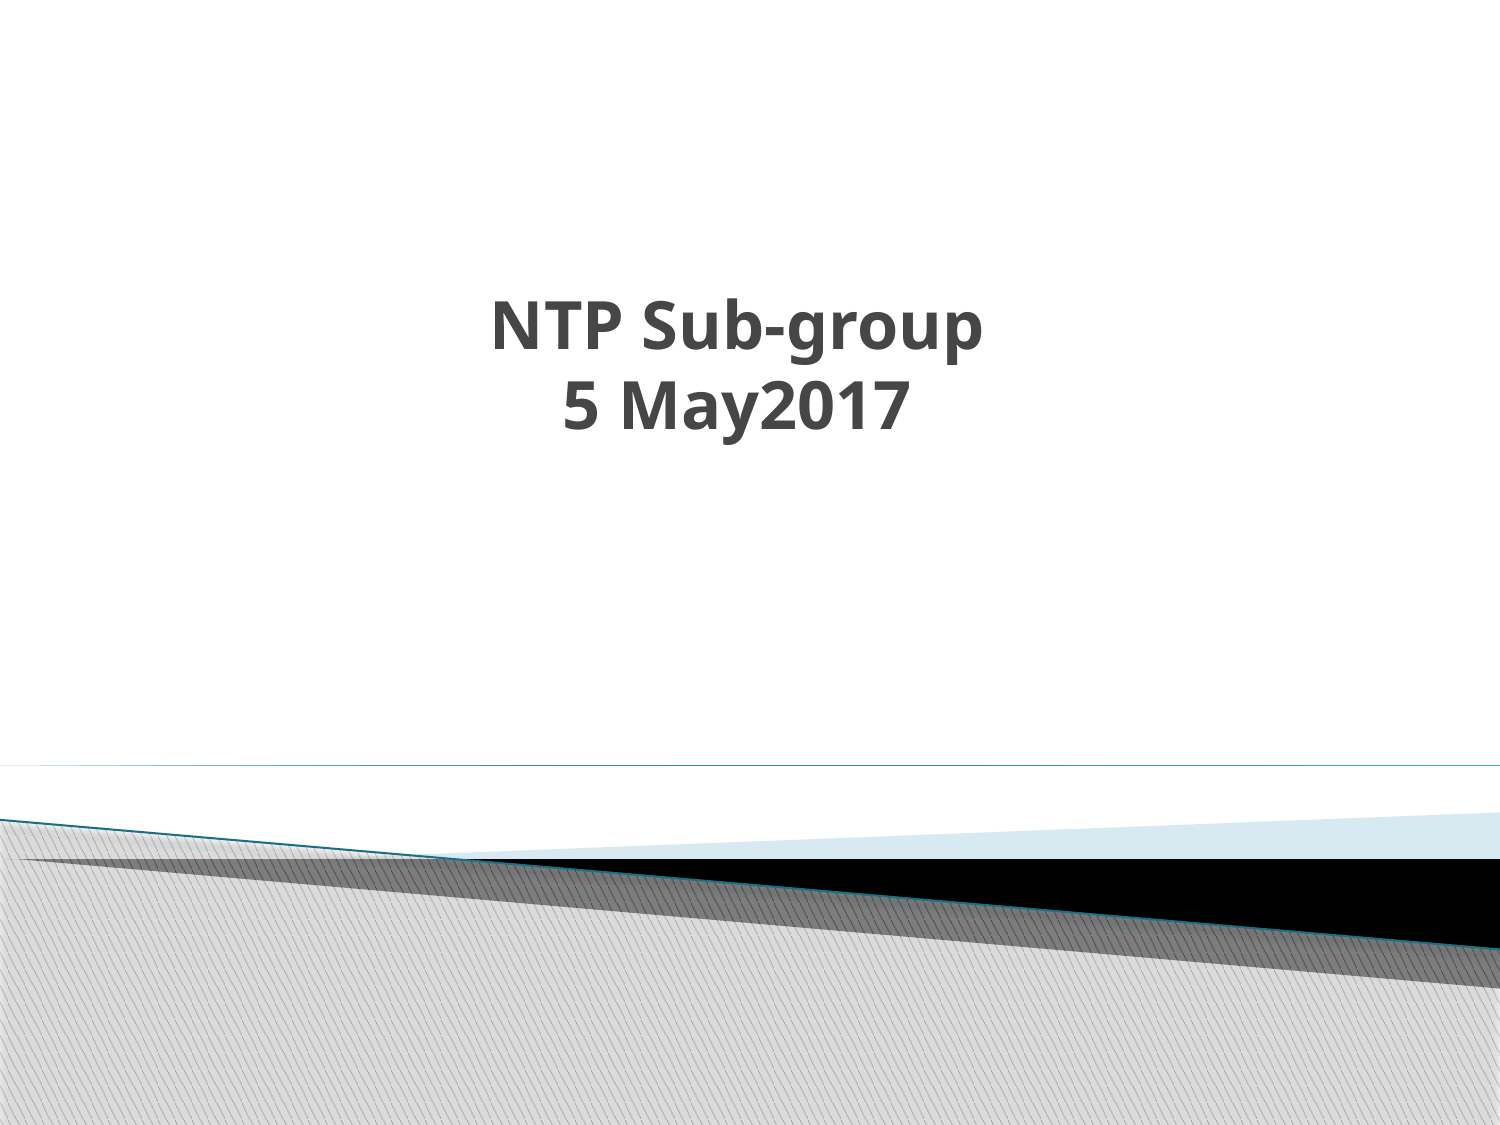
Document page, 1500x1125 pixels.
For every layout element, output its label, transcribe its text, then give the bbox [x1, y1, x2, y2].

picture [5, 859, 1500, 989]
title NTP Sub-group 5 May2017 [99, 237, 1375, 450]
